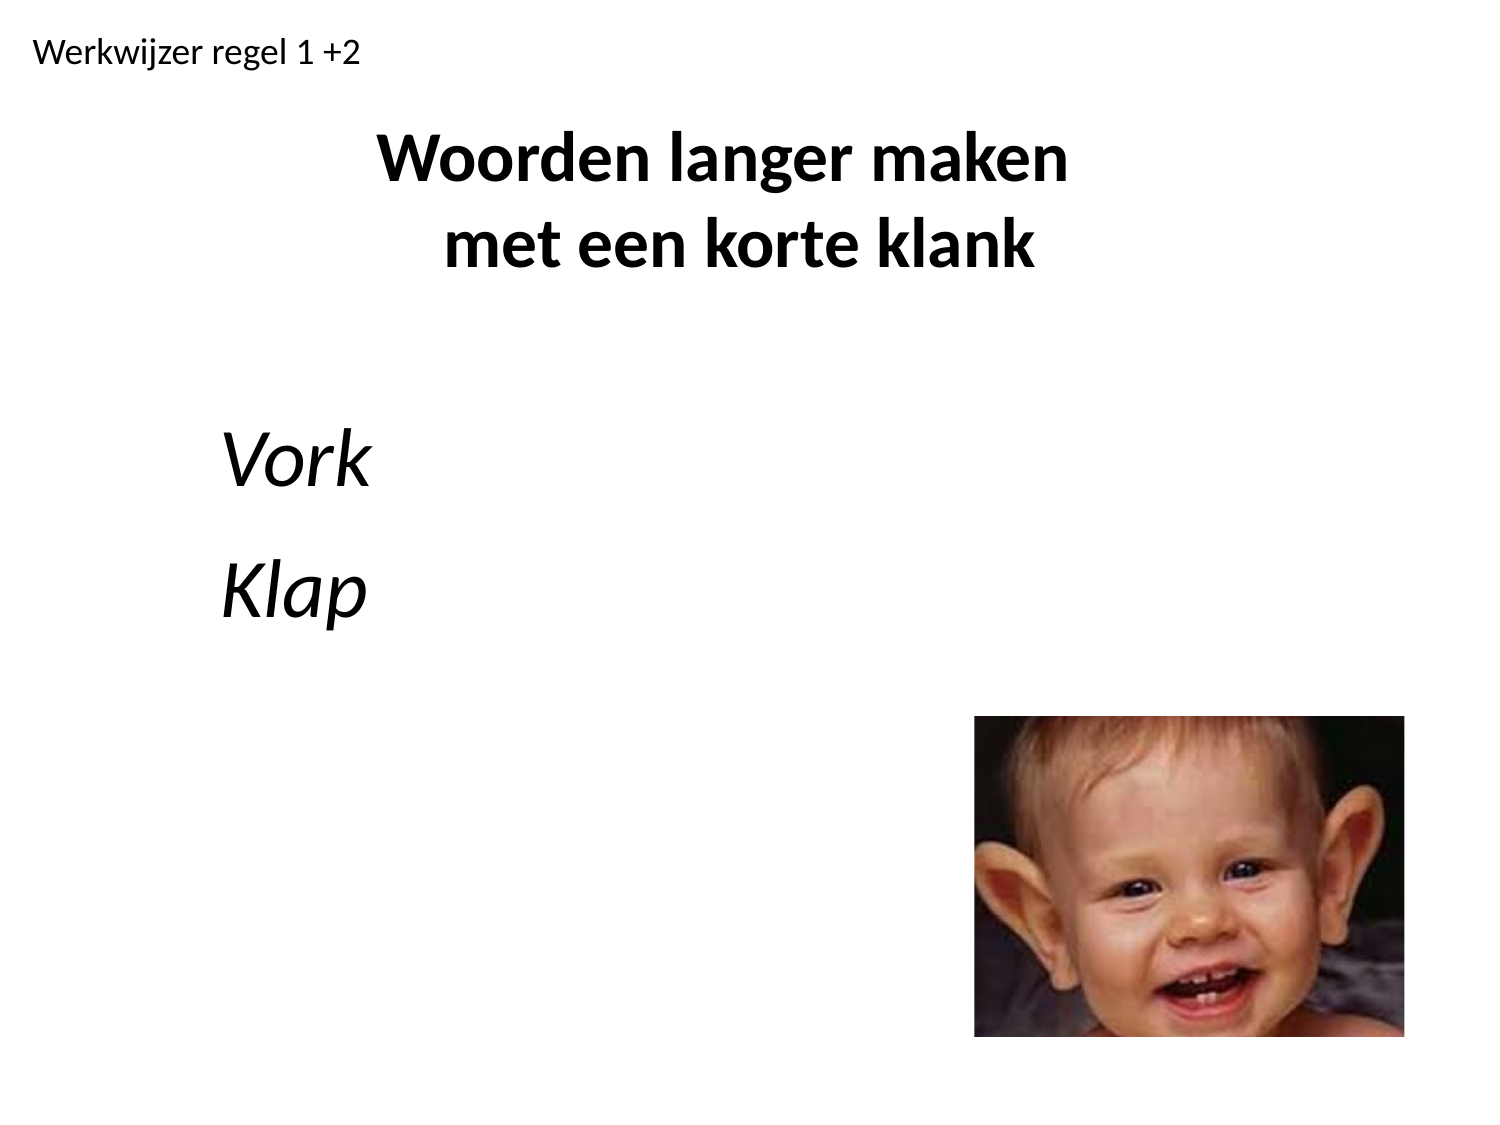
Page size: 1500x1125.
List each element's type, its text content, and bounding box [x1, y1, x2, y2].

title Woorden langer maken met een korte klank [64, 101, 1415, 290]
text_box Klap [205, 527, 384, 642]
picture [974, 715, 1405, 1037]
text_box Werkwijzer regel 1 +2 [17, 19, 739, 110]
text_box Vork [204, 395, 500, 511]
